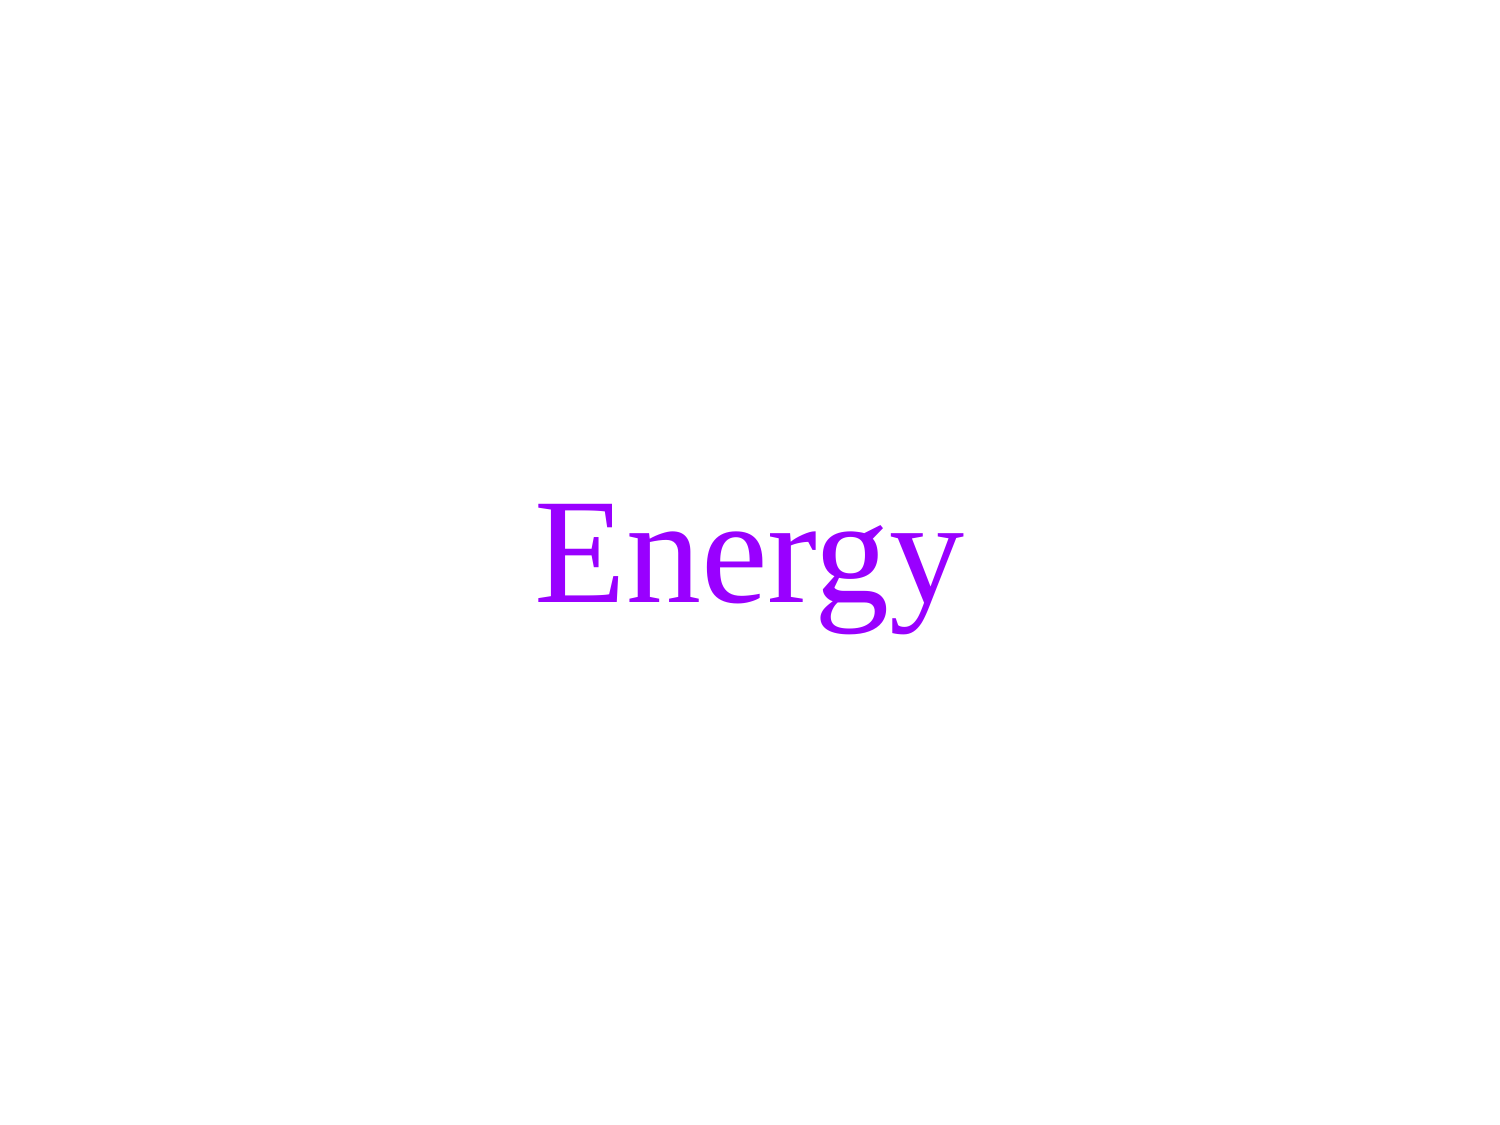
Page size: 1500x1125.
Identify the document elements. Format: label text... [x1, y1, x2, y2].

text_box Energy [112, 444, 1388, 640]
